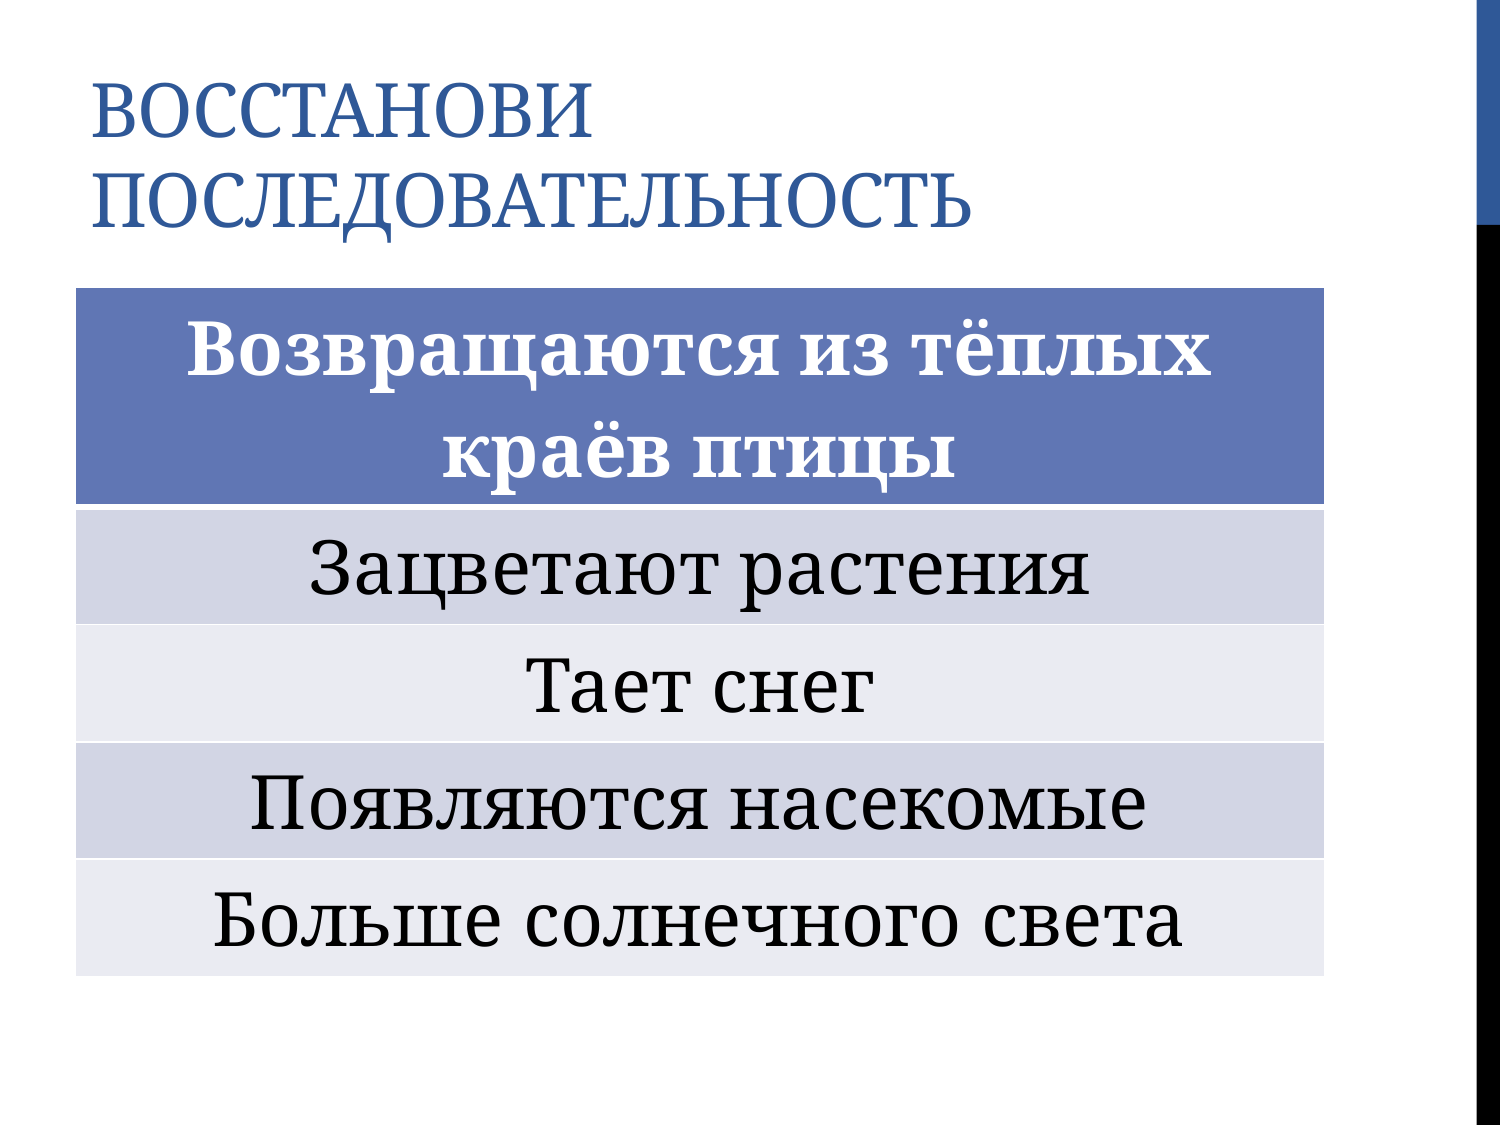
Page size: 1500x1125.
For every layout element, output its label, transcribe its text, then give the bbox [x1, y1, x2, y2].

table_header Возвращаются из тёплых краёв птицы [76, 288, 1324, 504]
table_cell Появляются насекомые [76, 743, 1324, 858]
table_cell Тает снег [76, 625, 1324, 741]
table_cell Больше солнечного света [76, 860, 1324, 976]
title Восстанови последовательность [75, 24, 1025, 250]
table_cell Зацветают растения [76, 510, 1324, 624]
